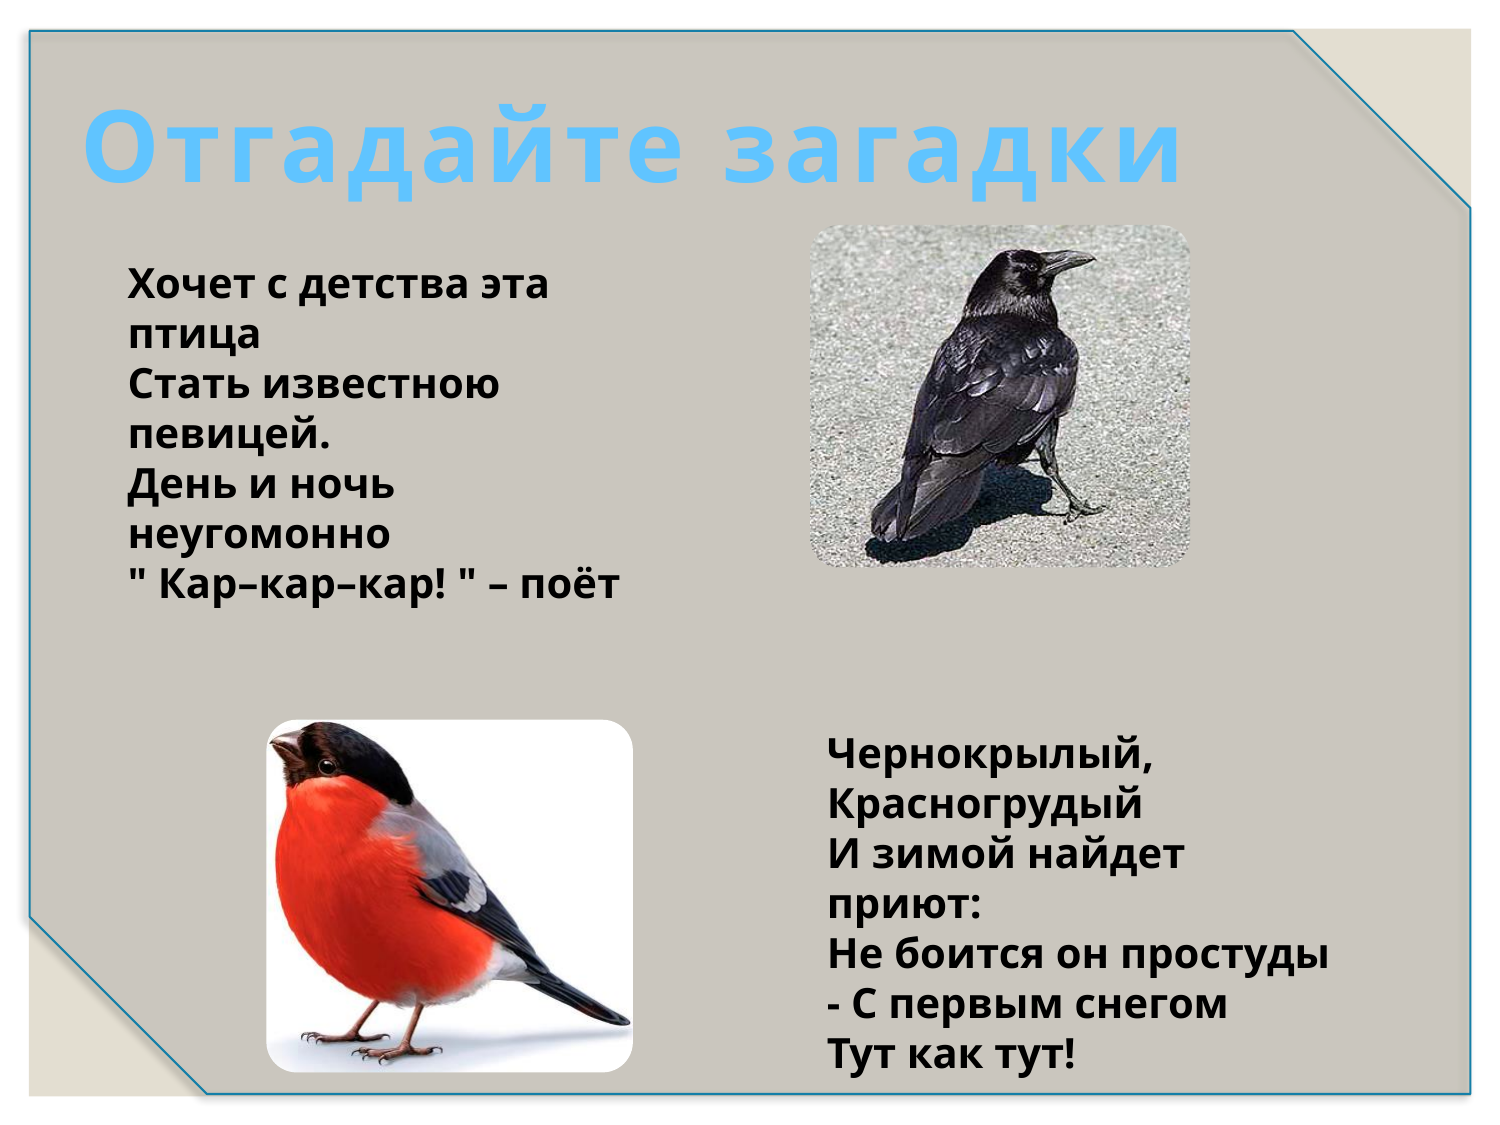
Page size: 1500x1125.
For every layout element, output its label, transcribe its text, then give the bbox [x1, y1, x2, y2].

picture [266, 719, 633, 1073]
text_box Чернокрылый, Красногрудый И зимой найдет приют: Не боится он простуды - С первым снегом Тут как тут! [811, 719, 1349, 1085]
picture [809, 224, 1191, 568]
text_box [28, 29, 1472, 1096]
text_box Хочет с детства эта птица Стать известною певицей. День и ночь неугомонно " Кар–кар–кар! " – поёт [112, 249, 656, 615]
text_box Отгадайте загадки [64, 74, 1202, 210]
